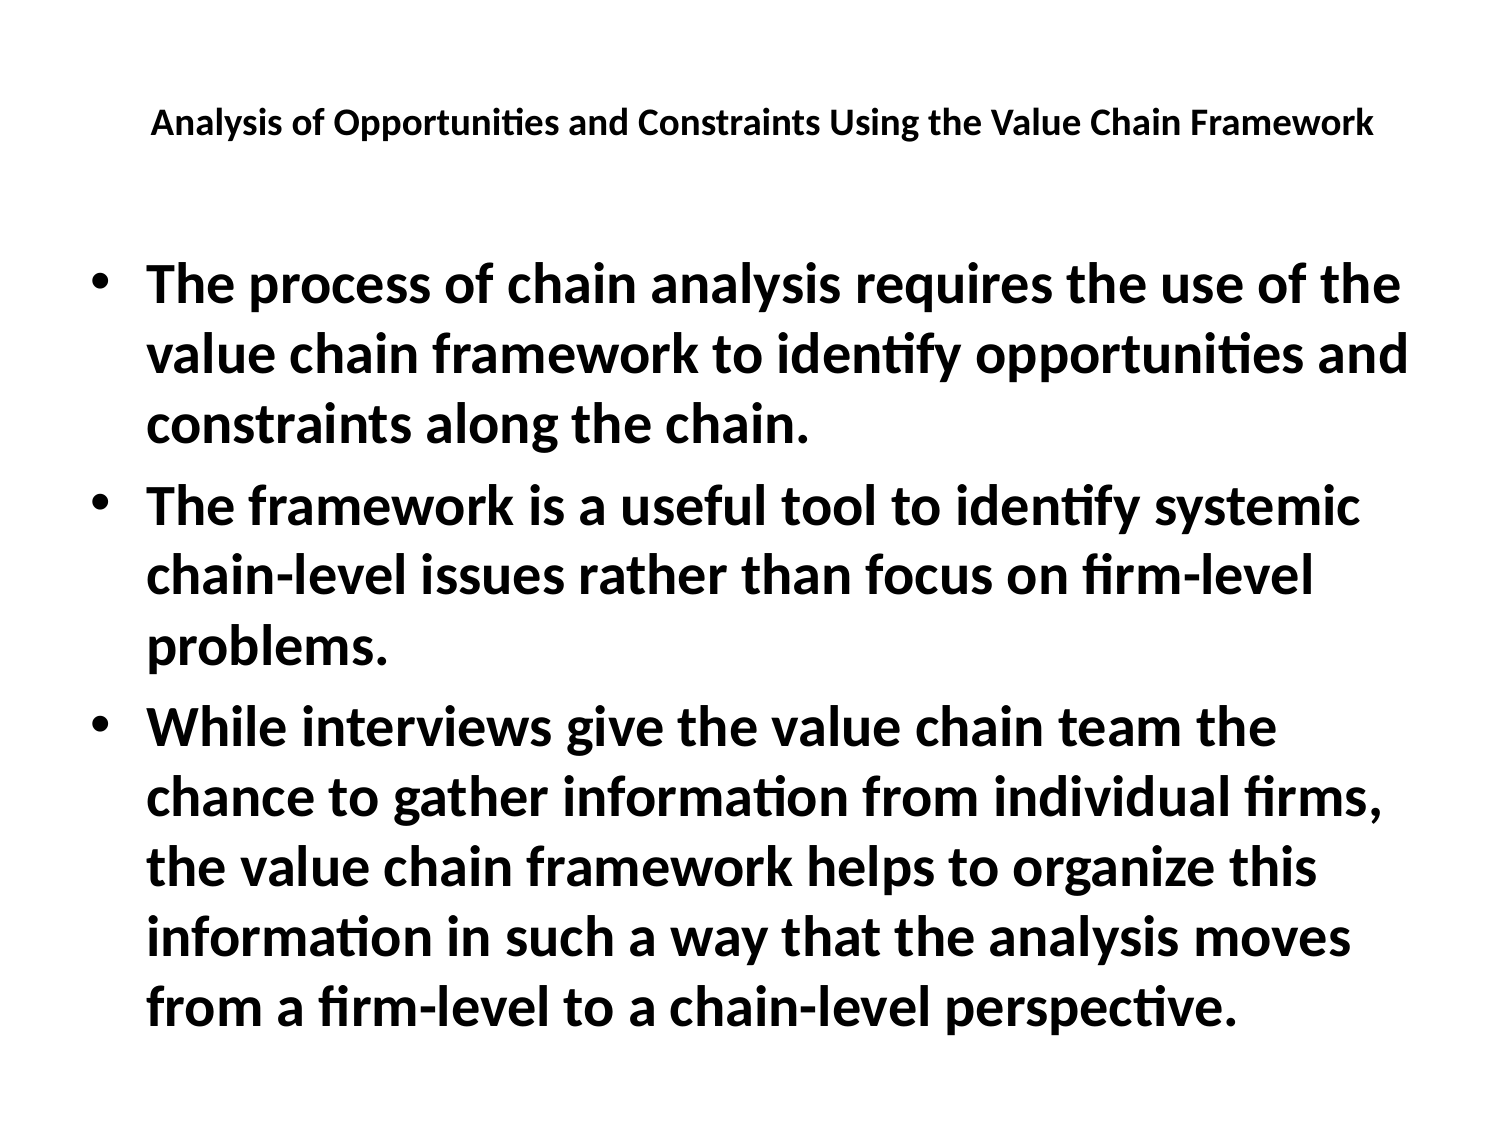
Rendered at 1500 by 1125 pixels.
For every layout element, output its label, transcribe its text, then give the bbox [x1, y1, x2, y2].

title Analysis of Opportunities and Constraints Using the Value Chain Framework [87, 24, 1438, 225]
list The process of chain analysis requires the use of the value chain framework to identify opportunities and constraints along the chain. The framework is a useful tool to identify systemic chain-level issues rather than focus on firm-level problems. While interviews give the value chain team the chance to gather information from individual firms, the value chain framework helps to organize this information in such a way that the analysis moves from a firm-level to a chain-level perspective. [75, 237, 1425, 1075]
